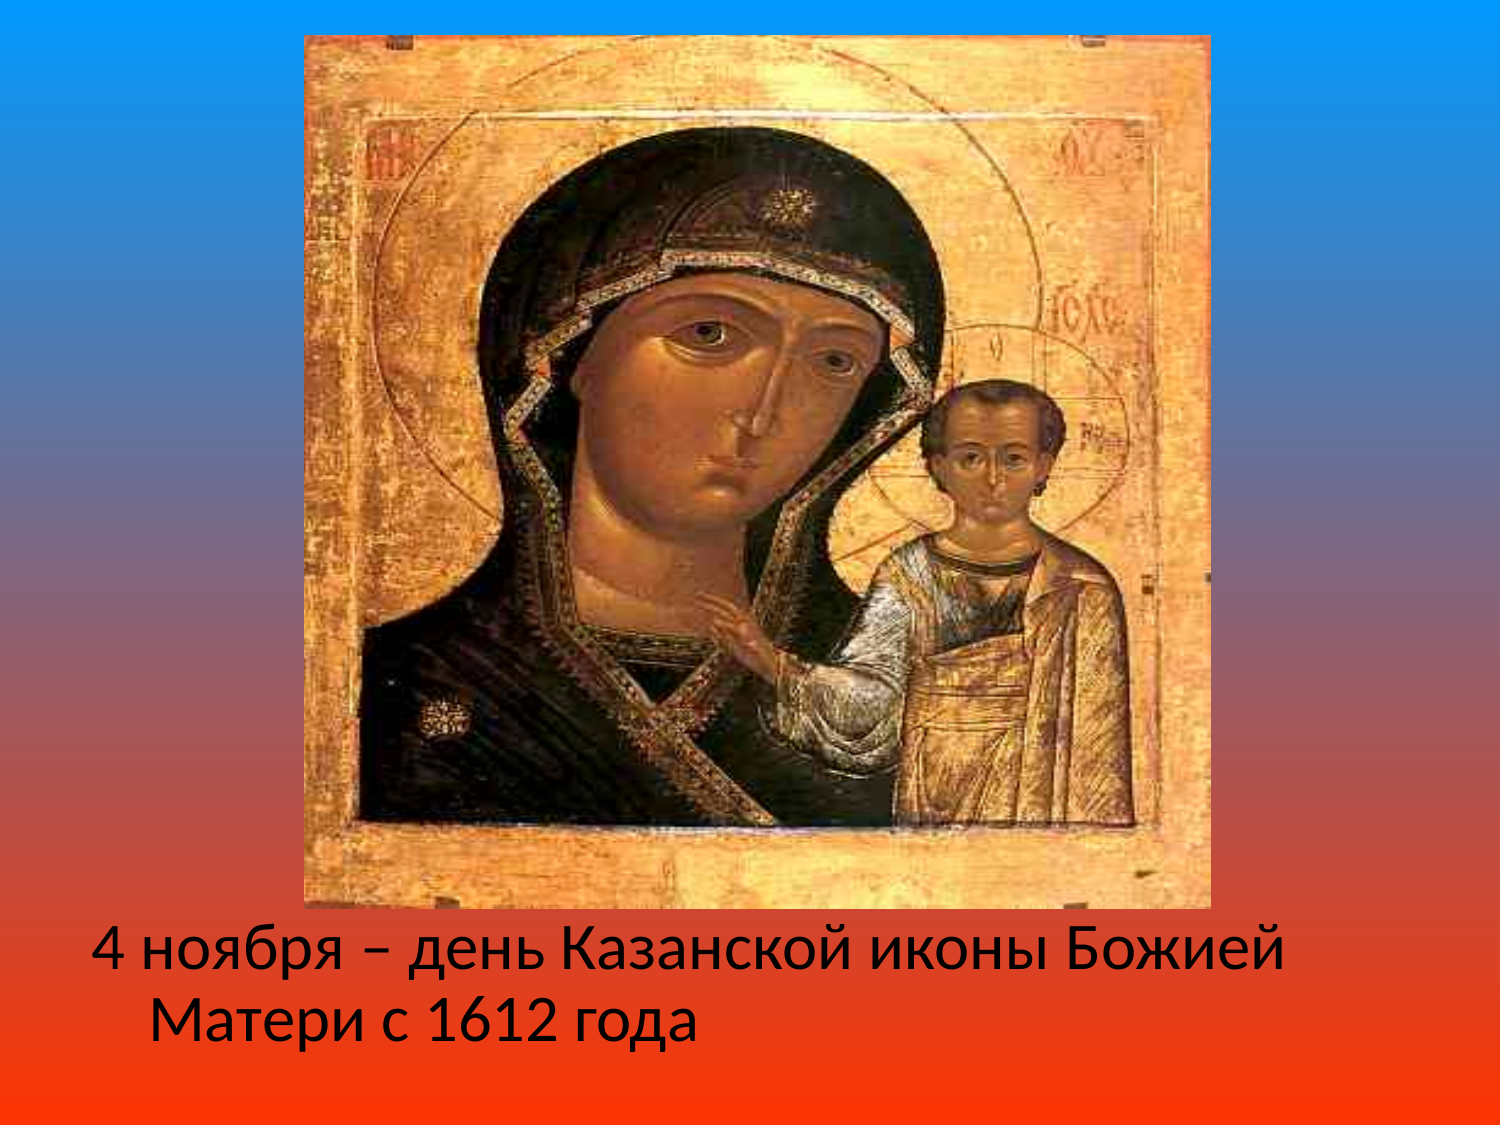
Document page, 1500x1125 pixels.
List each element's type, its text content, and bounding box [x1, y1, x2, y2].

list 4 ноября – день Казанской иконы Божией Матери с 1612 года [76, 904, 1427, 1072]
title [304, 34, 1212, 910]
